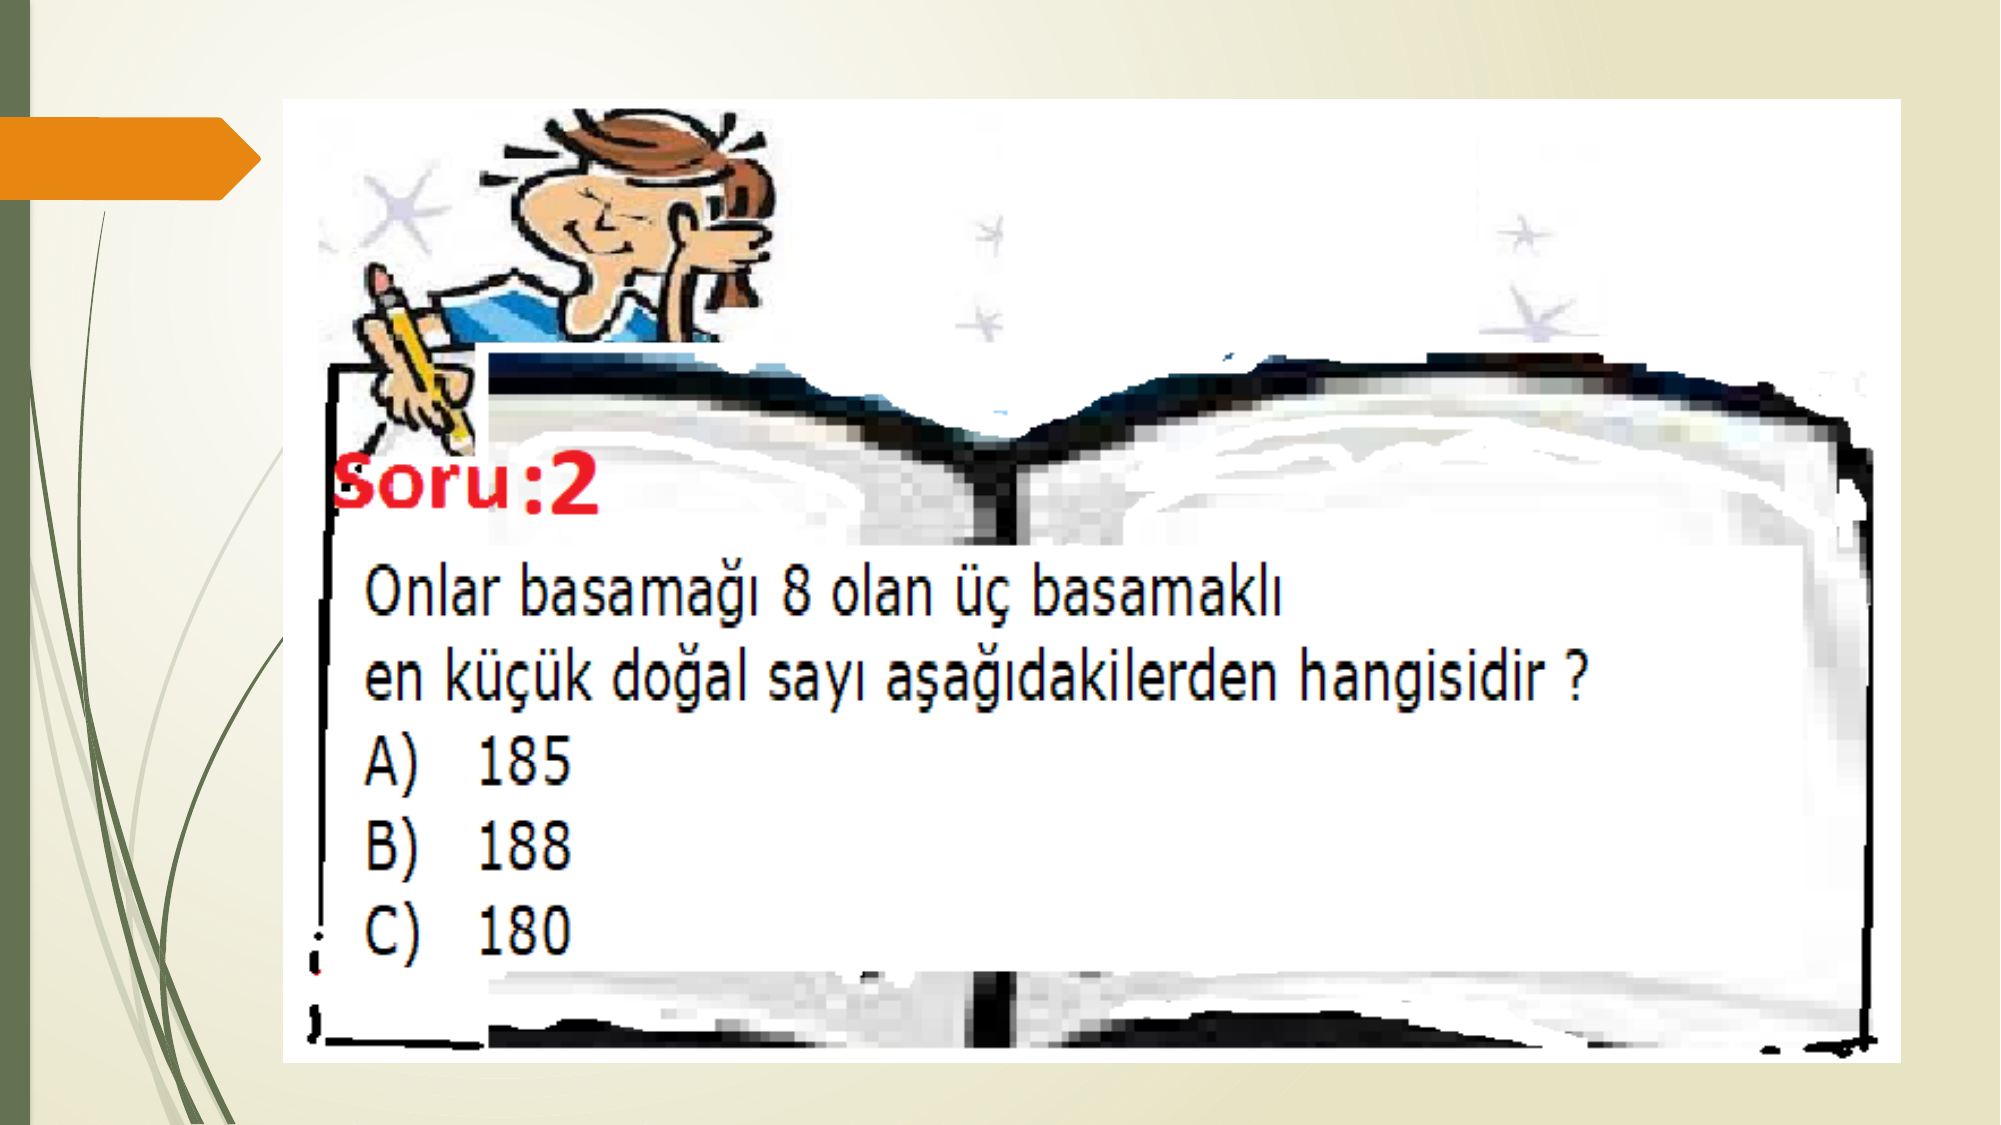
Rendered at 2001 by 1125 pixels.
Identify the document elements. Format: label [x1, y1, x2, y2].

picture [283, 99, 1901, 1064]
